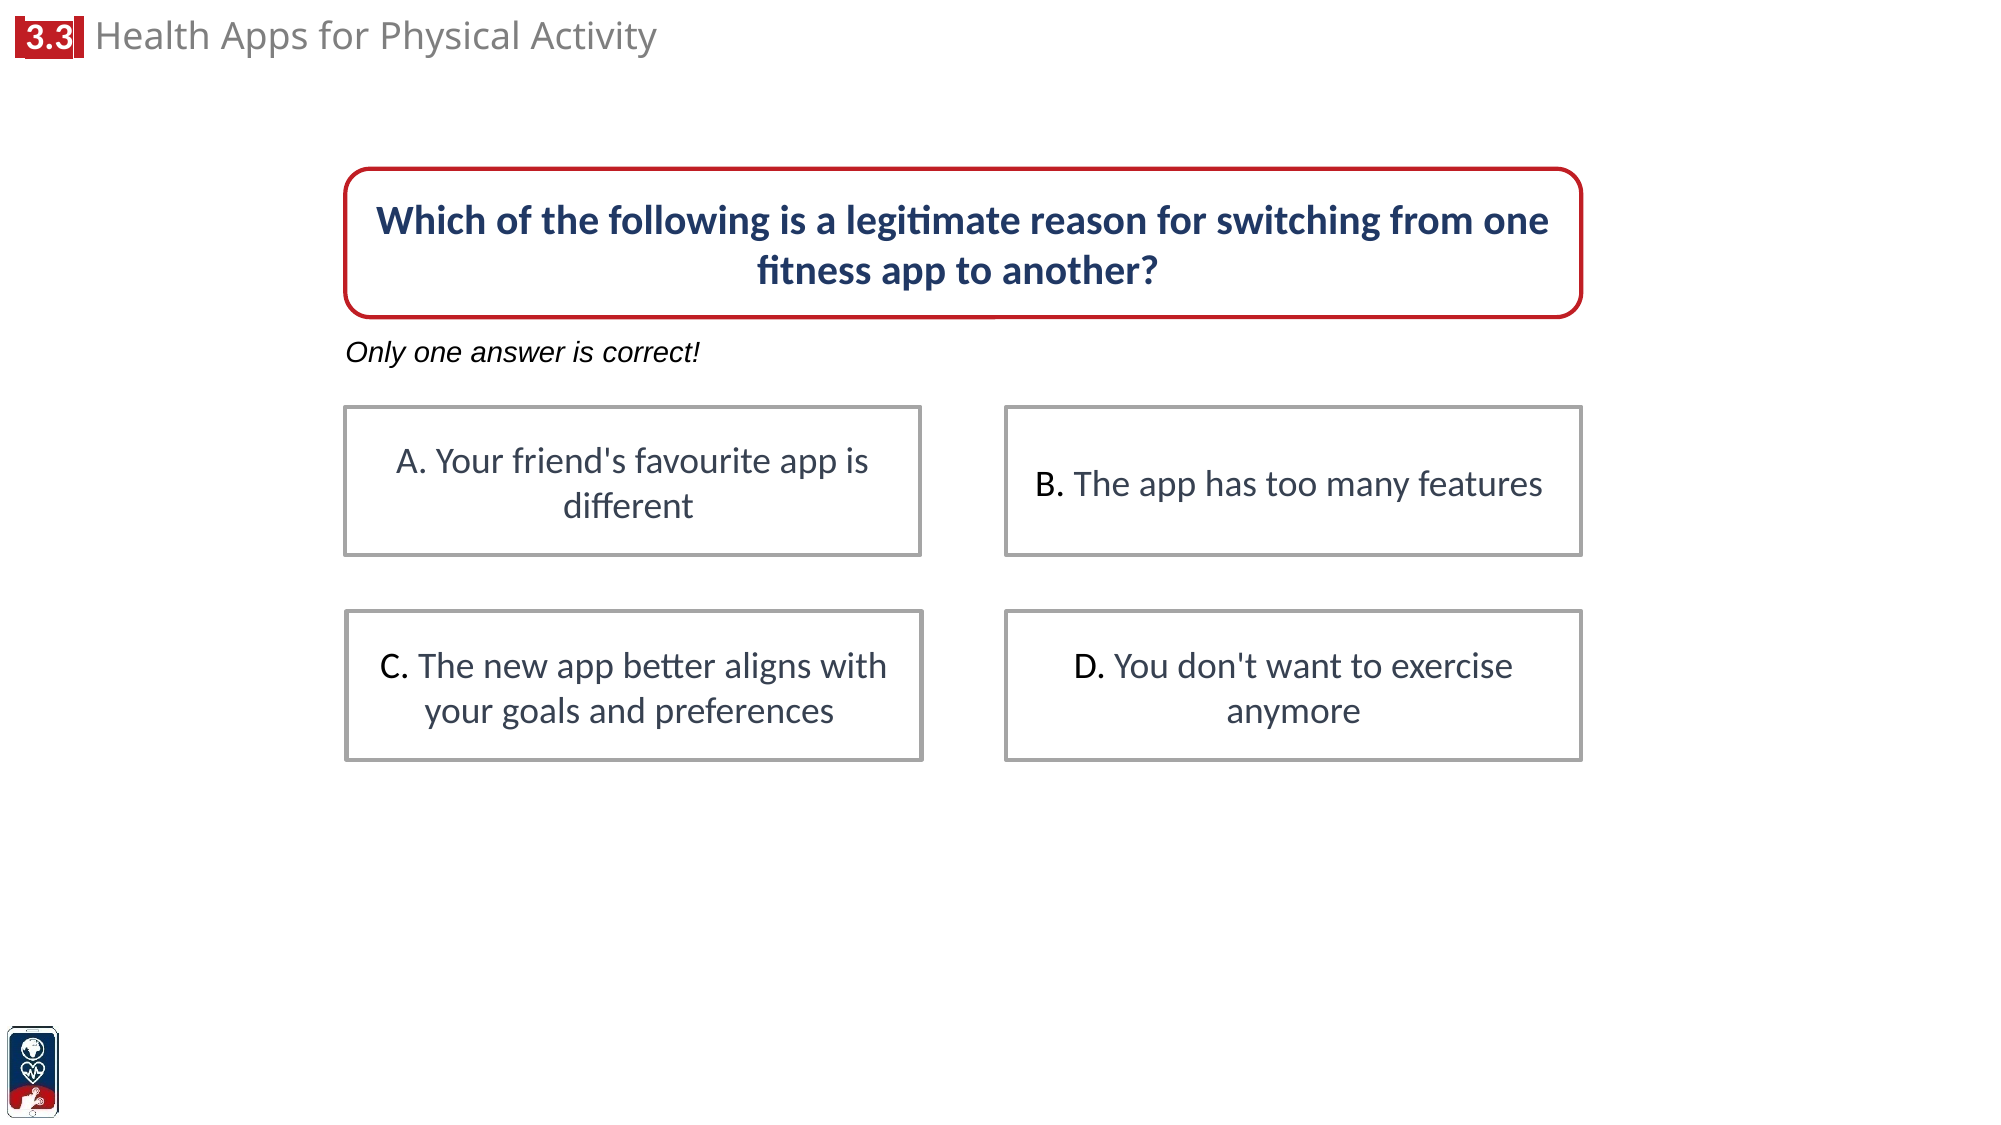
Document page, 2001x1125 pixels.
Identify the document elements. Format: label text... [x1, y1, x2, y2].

text_box B. The app has too many features [1004, 405, 1583, 557]
text_box C. The new app better aligns with your goals and preferences [344, 609, 924, 762]
text_box D. You don't want to exercise anymore [1004, 609, 1583, 762]
text_box A. Your friend's favourite app is different [343, 405, 922, 557]
text_box Which of the following is a legitimate reason for switching from one fitness app to another? [343, 166, 1584, 320]
picture [7, 1026, 59, 1118]
text_box Only one answer is correct! [330, 325, 716, 376]
